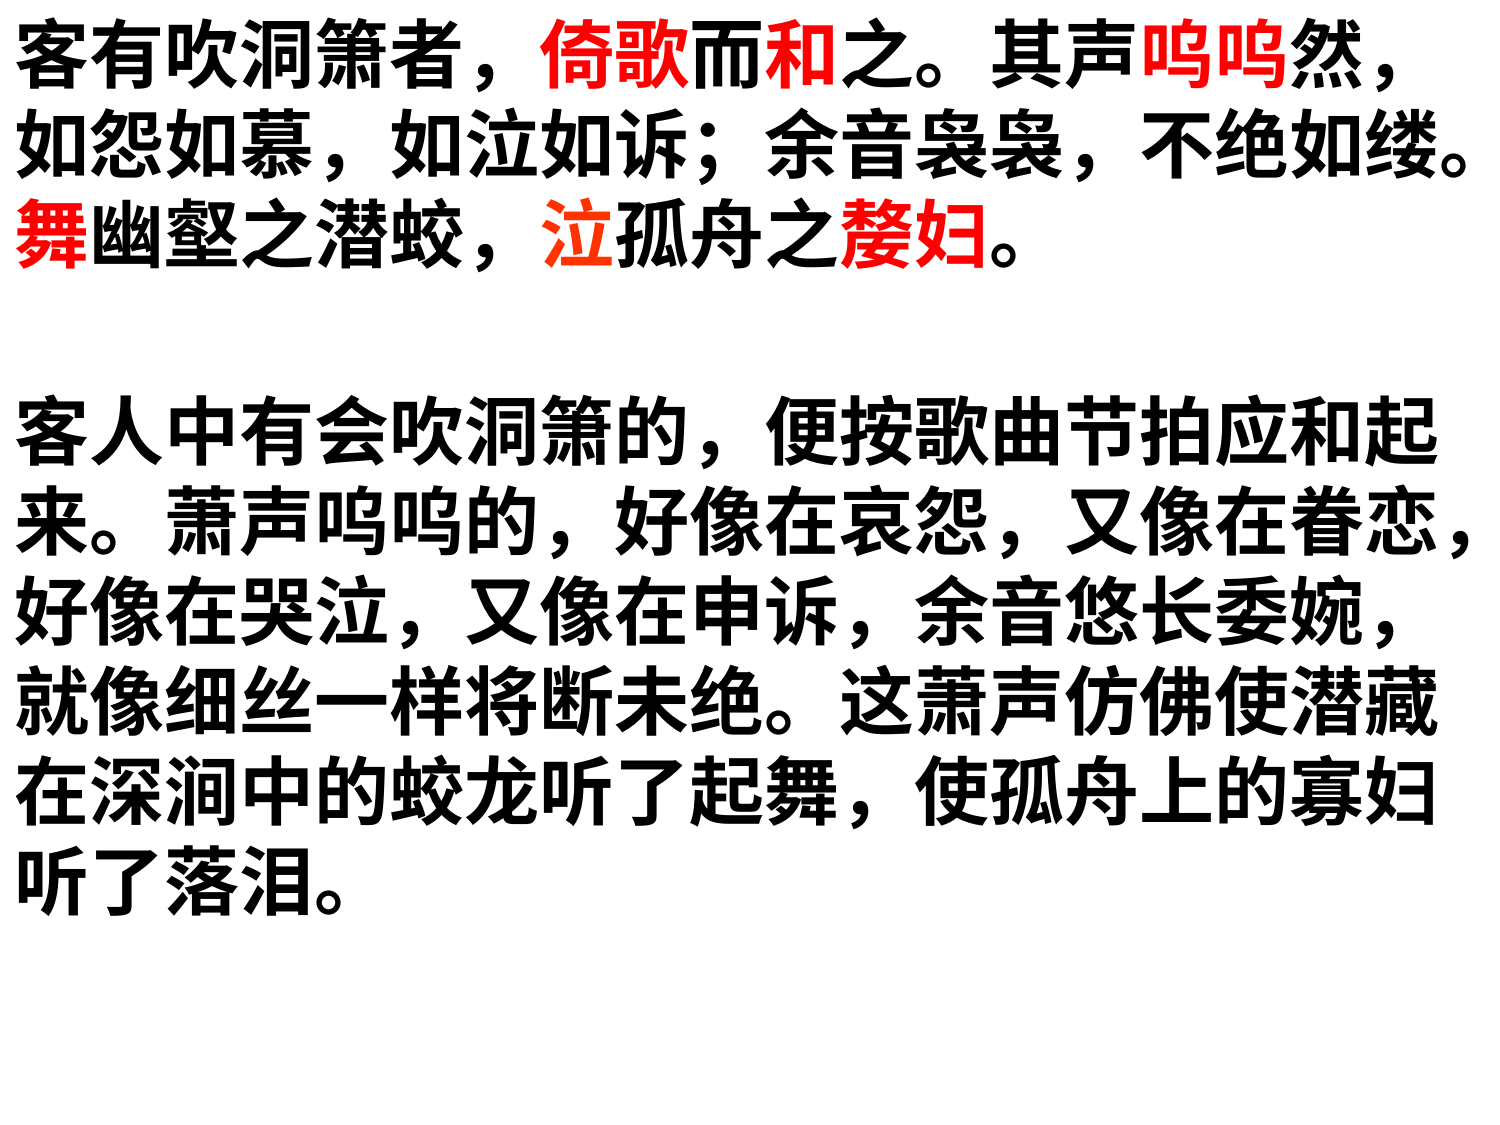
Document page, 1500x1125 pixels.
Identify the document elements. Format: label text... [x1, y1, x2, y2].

text_box 客有吹洞箫者，倚歌而和之。其声呜呜然，如怨如慕，如泣如诉；余音袅袅，不绝如缕。舞幽壑之潜蛟，泣孤舟之嫠妇。 倚歌：指按照歌曲的声调和节拍 和：伴奏 呜呜：象声词，常指凄凉的音调 舞：使……起舞 泣：使……之泣 嫠妇：寡妇 [0, 0, 1500, 337]
text_box 客人中有会吹洞箫的，便按歌曲节拍应和起来。萧声呜呜的，好像在哀怨，又像在眷恋，好像在哭泣，又像在申诉，余音悠长委婉，就像细丝一样将断未绝。这萧声仿佛使潜藏在深涧中的蛟龙听了起舞，使孤舟上的寡妇听了落泪。 [0, 337, 1500, 1040]
